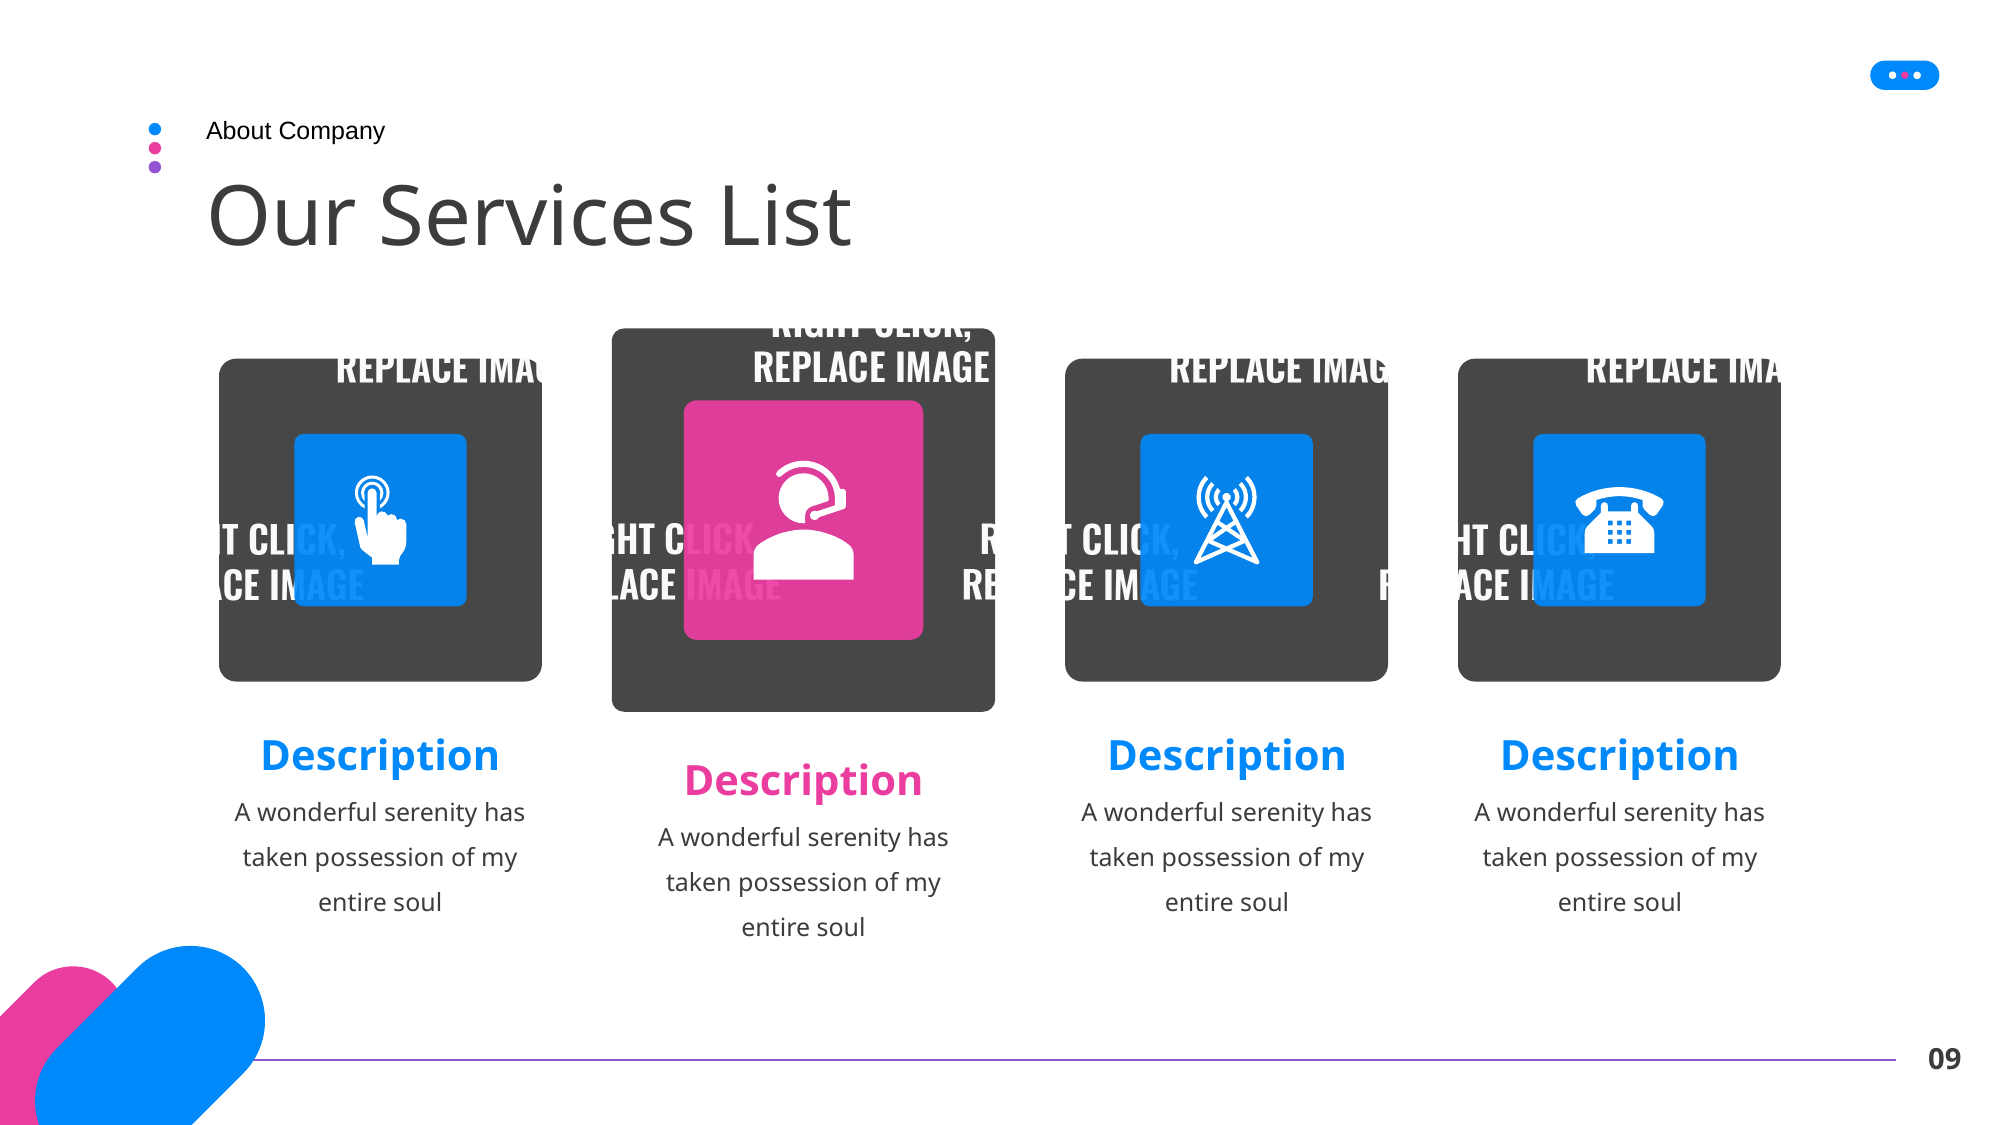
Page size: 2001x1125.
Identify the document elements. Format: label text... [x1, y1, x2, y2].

text_box A wonderful serenity has taken possession of my entire soul [1051, 773, 1404, 924]
text_box Description [220, 721, 540, 773]
picture [611, 328, 996, 712]
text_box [753, 460, 854, 580]
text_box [1575, 487, 1664, 554]
text_box A wonderful serenity has taken possession of my entire soul [627, 799, 980, 949]
text_box Description [1067, 721, 1387, 773]
text_box A wonderful serenity has taken possession of my entire soul [204, 773, 557, 924]
title Our Services List [191, 154, 1435, 270]
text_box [354, 475, 407, 565]
text_box Description [644, 746, 964, 799]
text_box A wonderful serenity has taken possession of my entire soul [1444, 773, 1797, 924]
subtitle About Company [191, 107, 1107, 153]
picture [1065, 358, 1389, 682]
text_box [1193, 475, 1260, 565]
slide_number 09 [1883, 1034, 1977, 1086]
picture [1457, 358, 1781, 682]
picture [218, 358, 542, 682]
text_box Description [1460, 721, 1780, 773]
